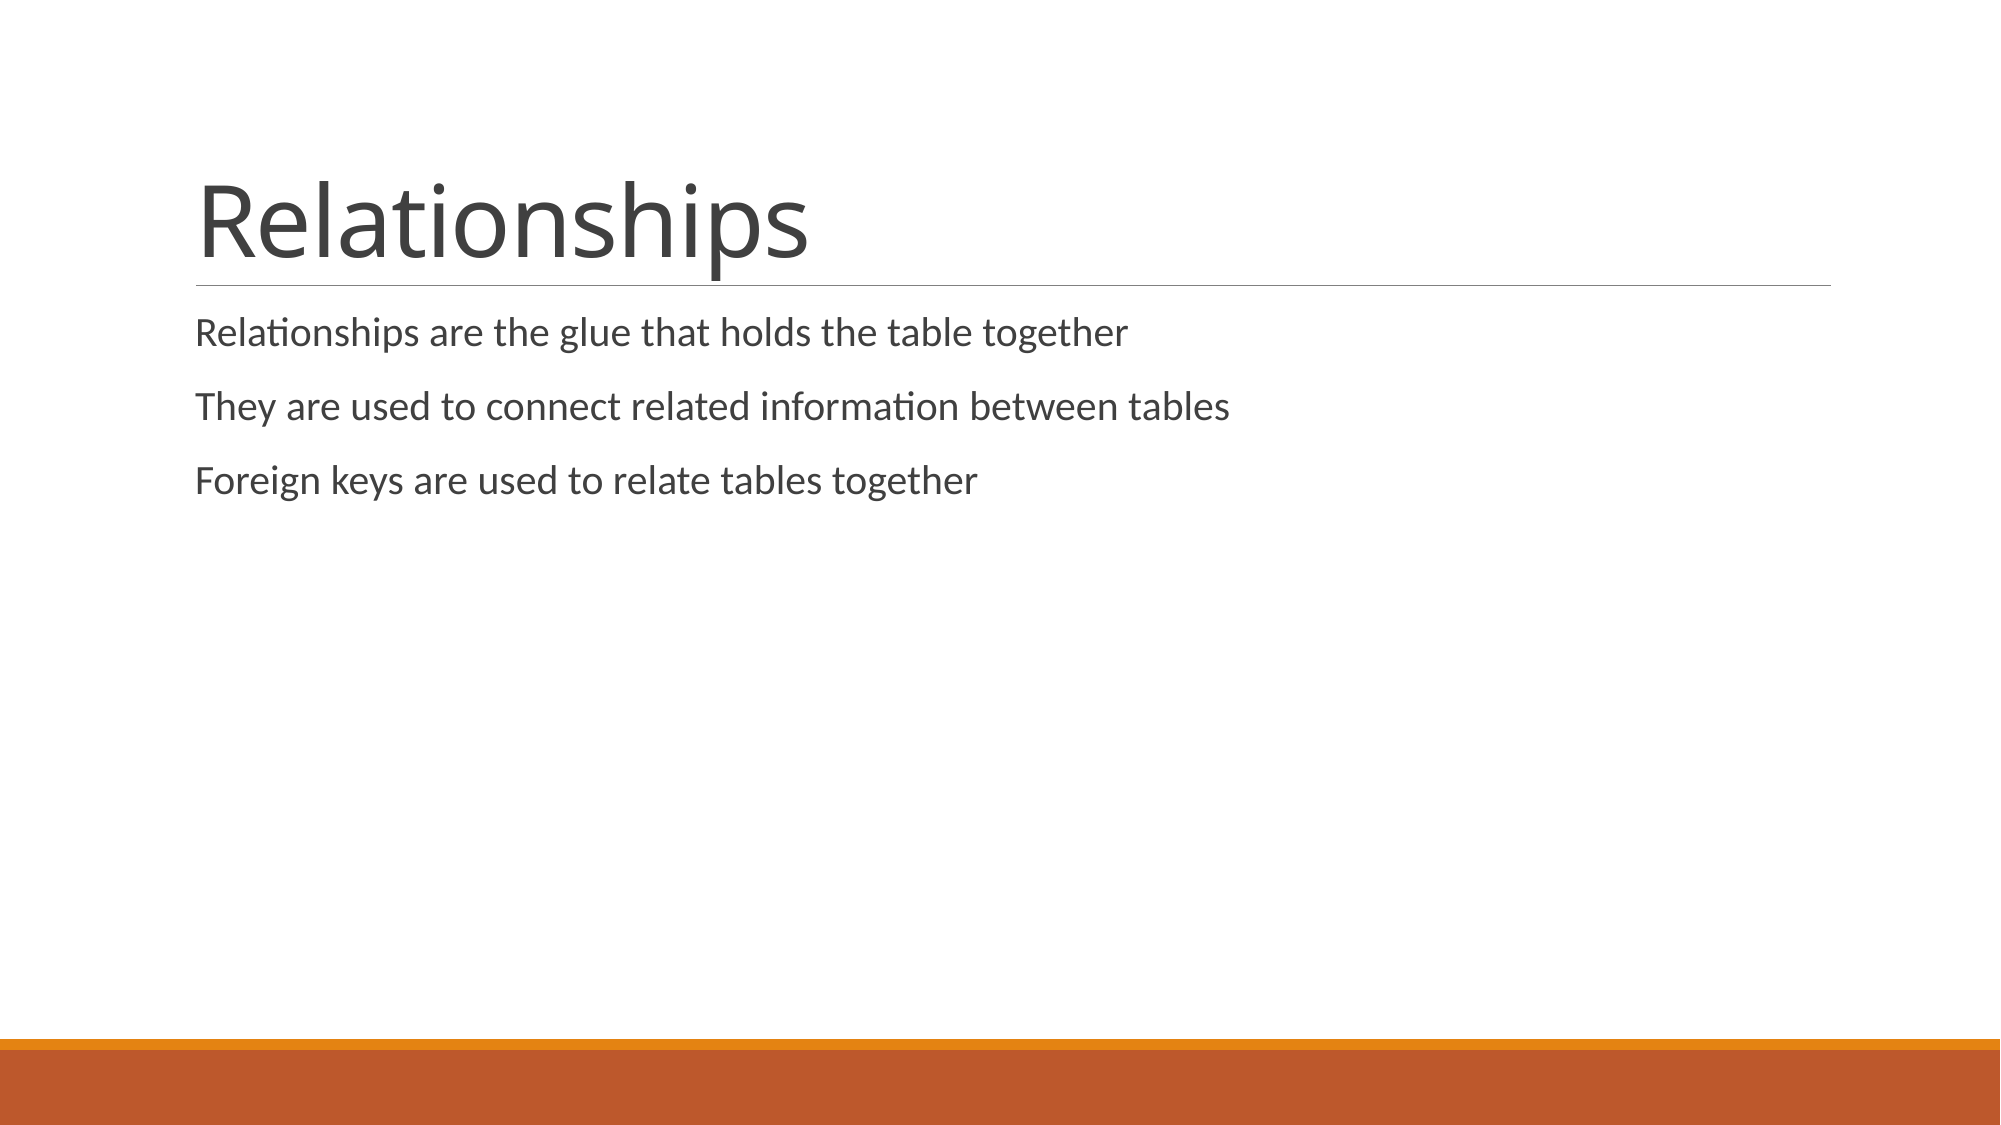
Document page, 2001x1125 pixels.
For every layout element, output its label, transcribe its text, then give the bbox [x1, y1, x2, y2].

list Relationships are the glue that holds the table together They are used to connect related information between tables Foreign keys are used to relate tables together [180, 302, 1830, 963]
title Relationships [180, 47, 1830, 285]
